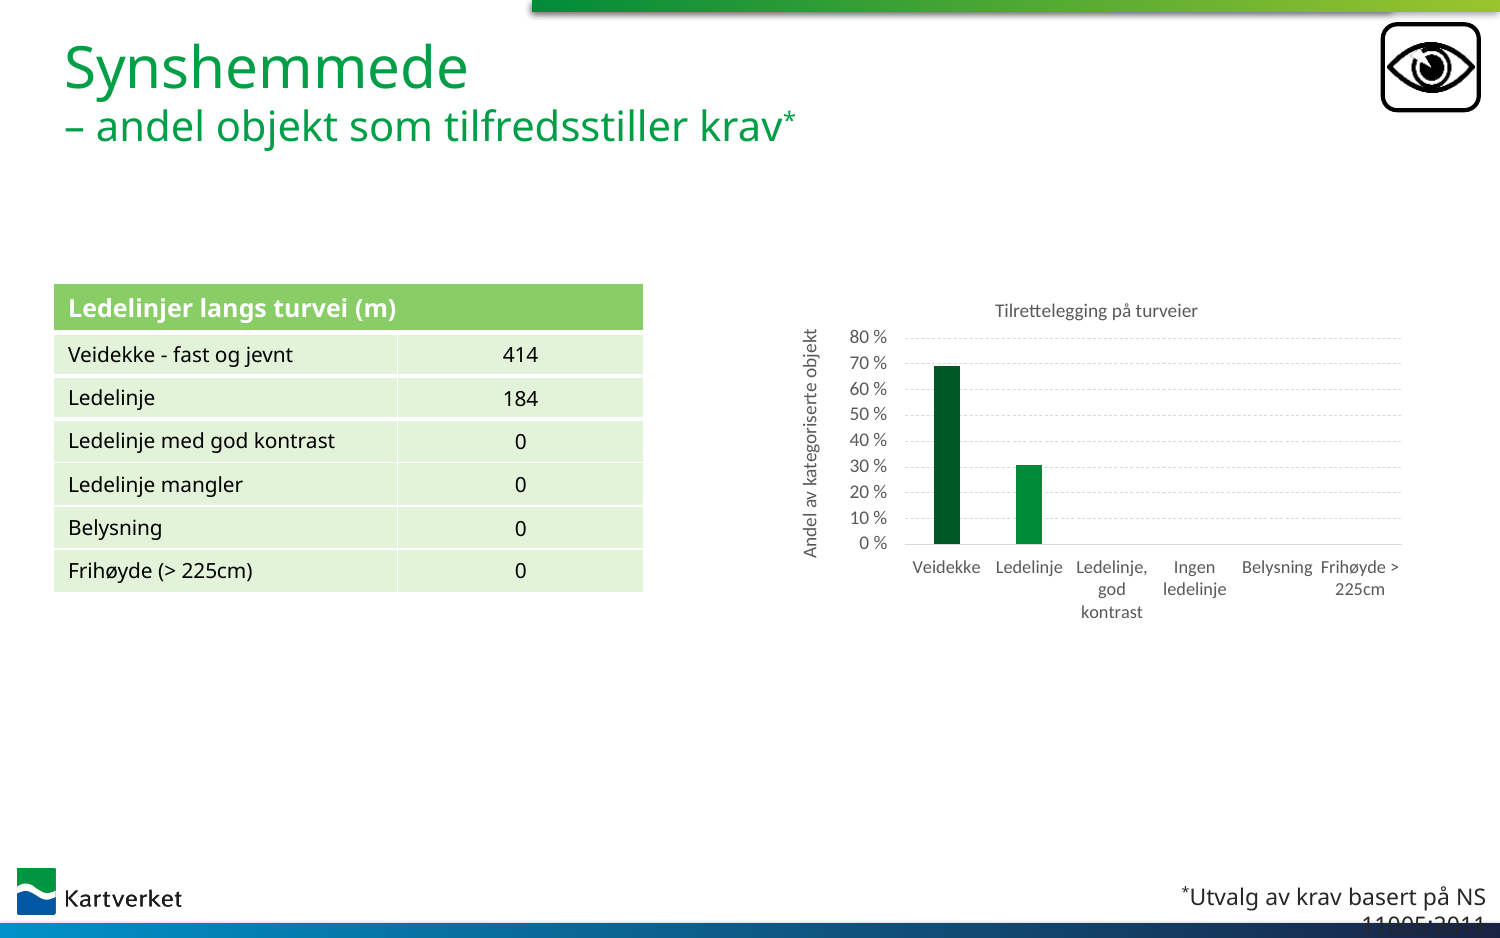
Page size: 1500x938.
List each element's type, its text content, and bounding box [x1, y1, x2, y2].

table_header Ledelinjer langs turvei (m) [54, 284, 643, 330]
table_cell Ledelinje mangler [54, 463, 397, 505]
text_box Synshemmede – andel objekt som tilfredsstiller krav* [49, 24, 1431, 158]
table_cell 0 [398, 421, 643, 462]
table_cell 414 [398, 335, 643, 374]
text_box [1382, 24, 1480, 111]
table_cell 0 [398, 507, 643, 548]
table_cell 0 [398, 463, 643, 505]
table_cell Belysning [54, 507, 397, 548]
table_cell Ledelinje med god kontrast [54, 421, 397, 462]
table_cell 0 [398, 550, 643, 592]
table_cell Frihøyde (> 225cm) [54, 550, 397, 592]
table_cell Ledelinje [54, 378, 397, 417]
picture [791, 291, 1402, 630]
table_cell Veidekke - fast og jevnt [54, 335, 397, 374]
text_box *Utvalg av krav basert på NS 11005:2011 [1068, 873, 1500, 938]
table_cell 184 [398, 378, 643, 417]
